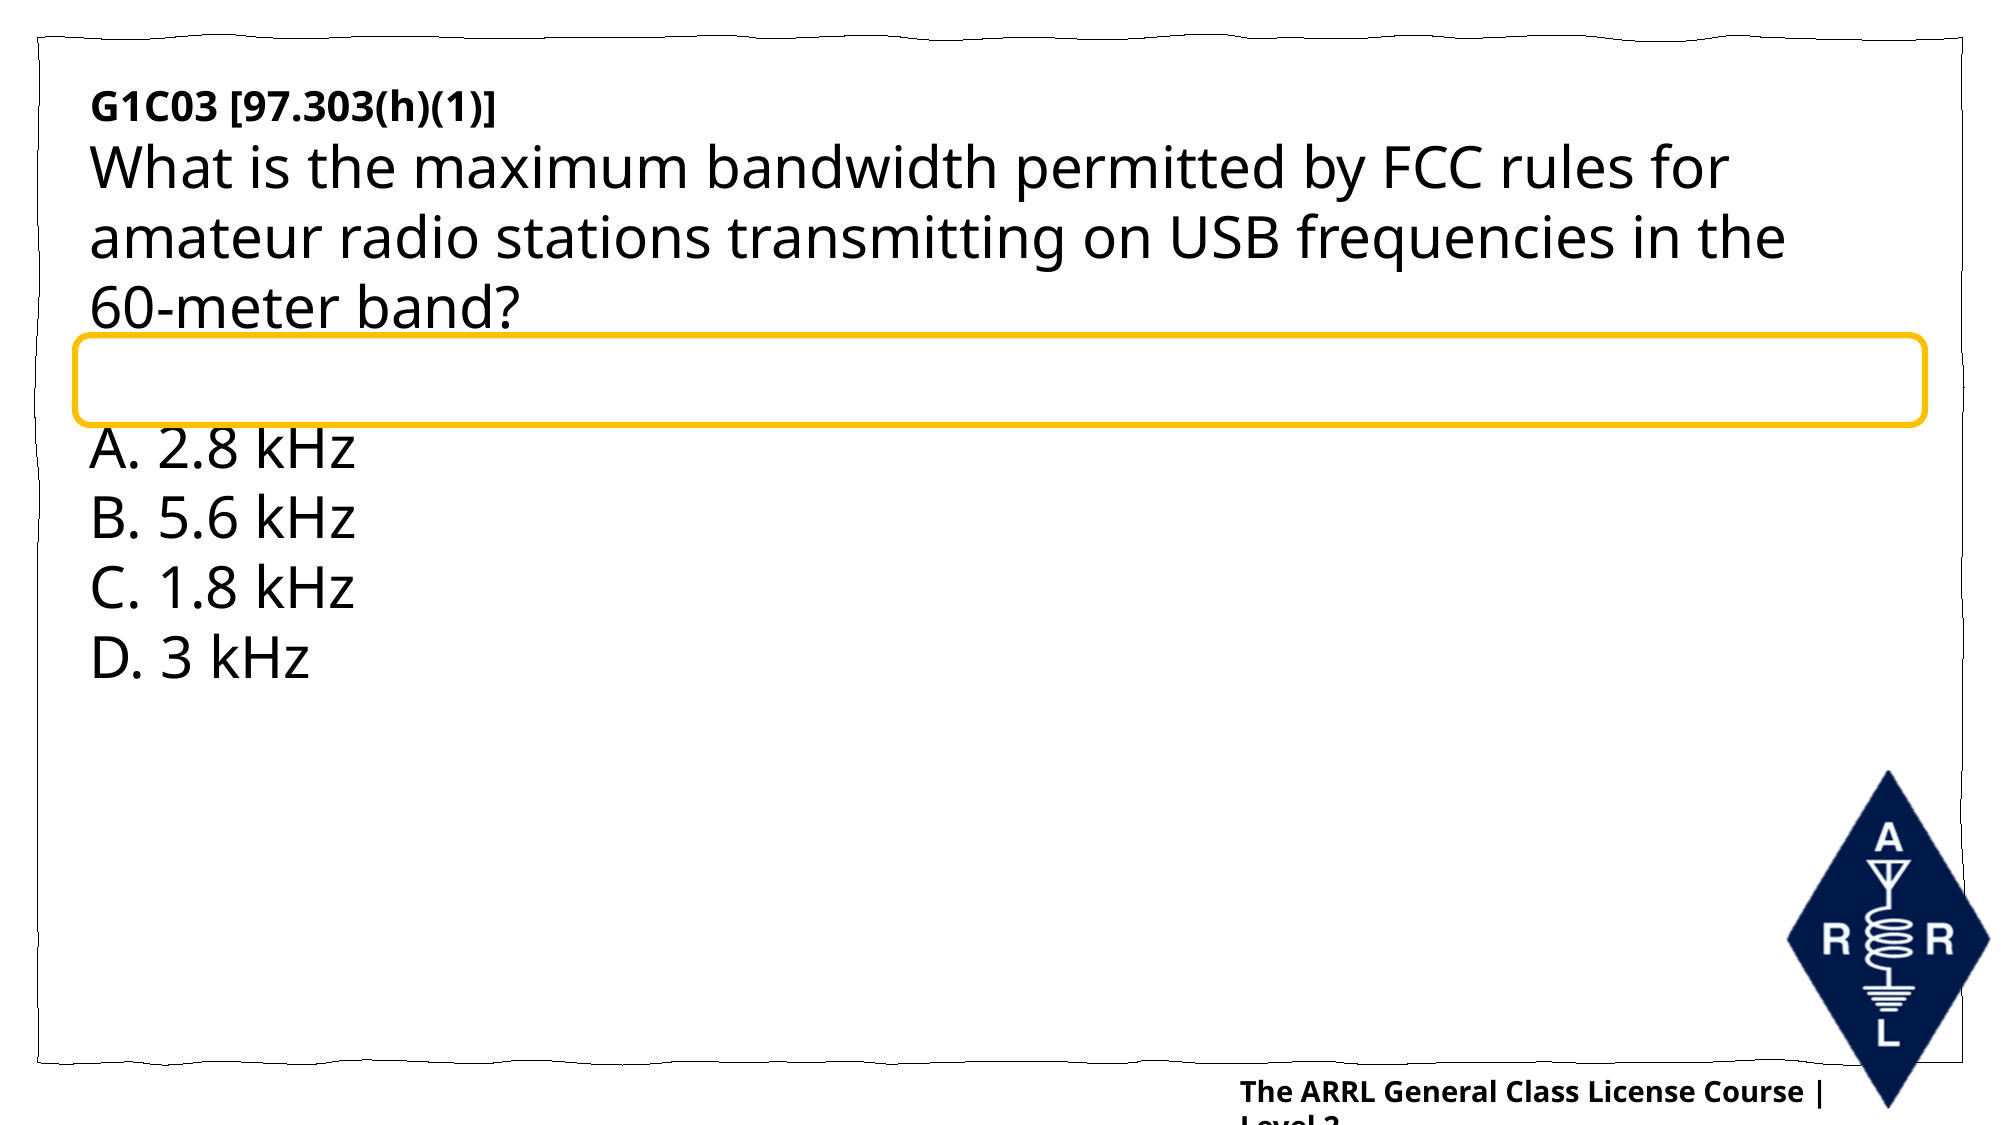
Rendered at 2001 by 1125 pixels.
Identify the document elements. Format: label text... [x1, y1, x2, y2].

picture [1773, 752, 1999, 1125]
text_box G1C03 [97.303(h)(1)] What is the maximum bandwidth permitted by FCC rules for amateur radio stations transmitting on USB frequencies in the 60-meter band? A. 2.8 kHz B. 5.6 kHz C. 1.8 kHz D. 3 kHz [75, 72, 1850, 342]
text_box [73, 334, 1927, 427]
text_box G1C03 [97.303(h)(1)] What is the maximum bandwidth permitted by FCC rules for amateur radio stations transmitting on USB frequencies in the 60-meter band? A. 2.8 kHz B. 5.6 kHz C. 1.8 kHz D. 3 kHz [75, 418, 1850, 698]
